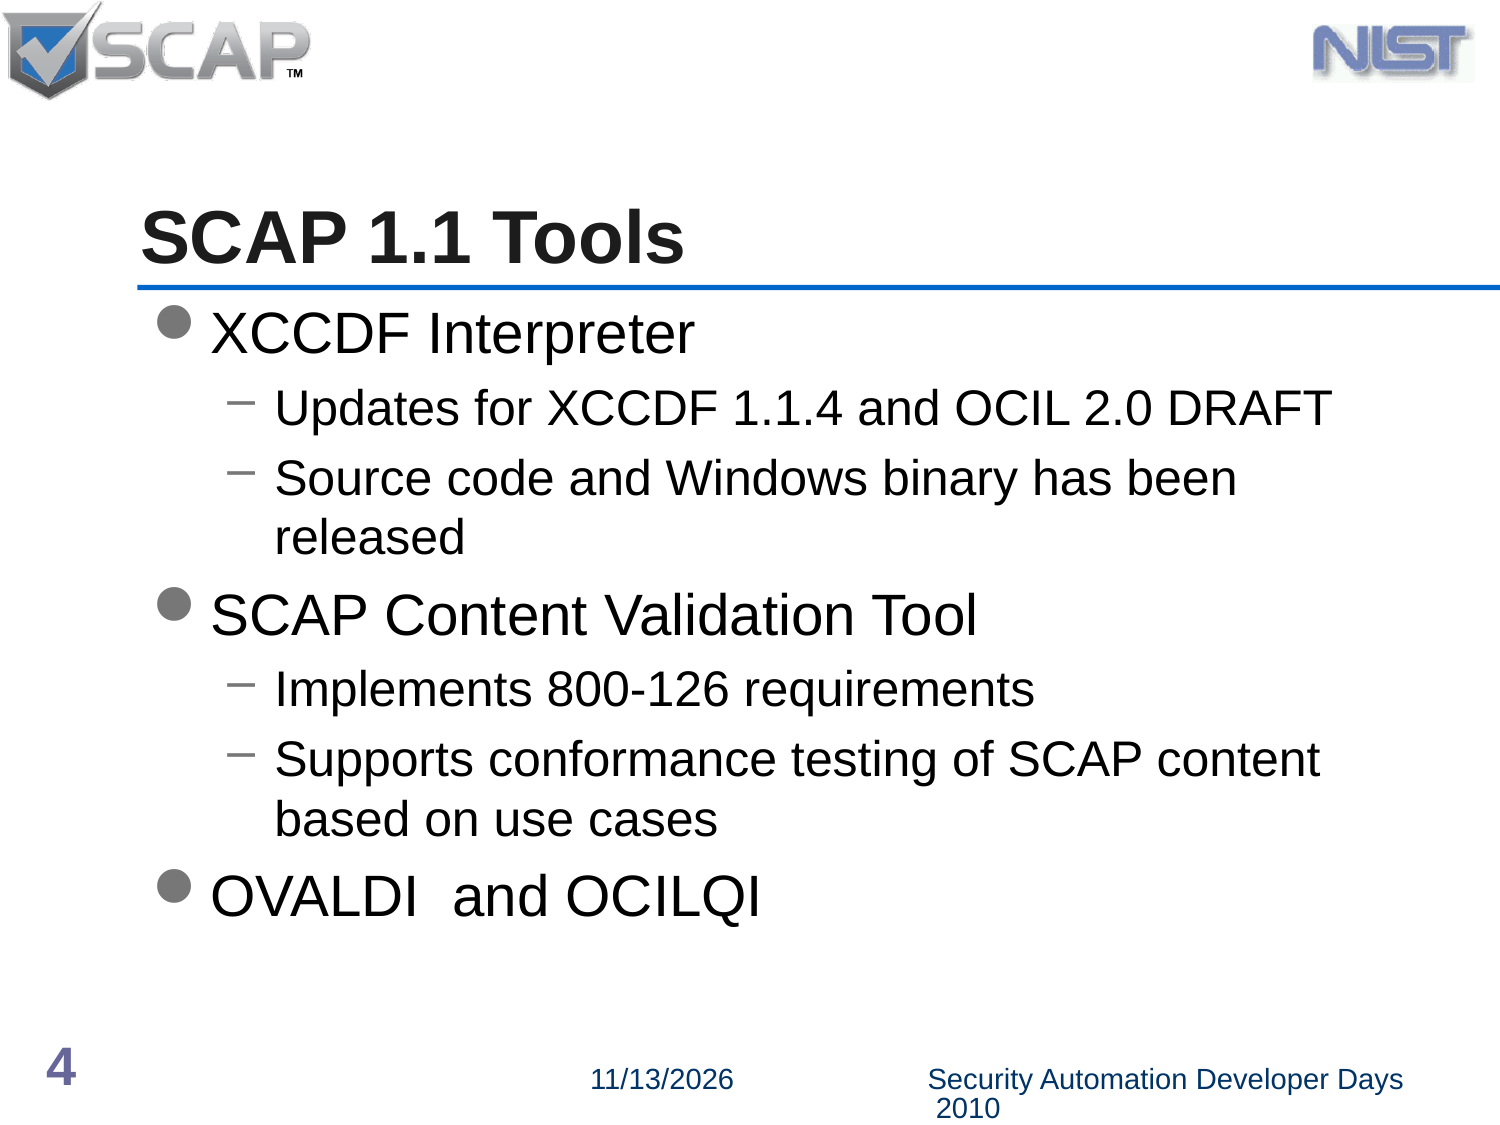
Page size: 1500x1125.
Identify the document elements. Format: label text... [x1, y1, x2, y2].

picture [1312, 24, 1475, 83]
list XCCDF Interpreter Updates for XCCDF 1.1.4 and OCIL 2.0 DRAFT Source code and Windows binary has been released SCAP Content Validation Tool Implements 800-126 requirements Supports conformance testing of SCAP content based on use cases OVALDI and OCILQI [137, 287, 1400, 1026]
picture [0, 0, 313, 103]
slide_number 4 [13, 1023, 111, 1105]
title SCAP 1.1 Tools [124, 99, 1426, 288]
footer Security Automation Developer Days 2010 [912, 1024, 1426, 1104]
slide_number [399, 1024, 750, 1104]
